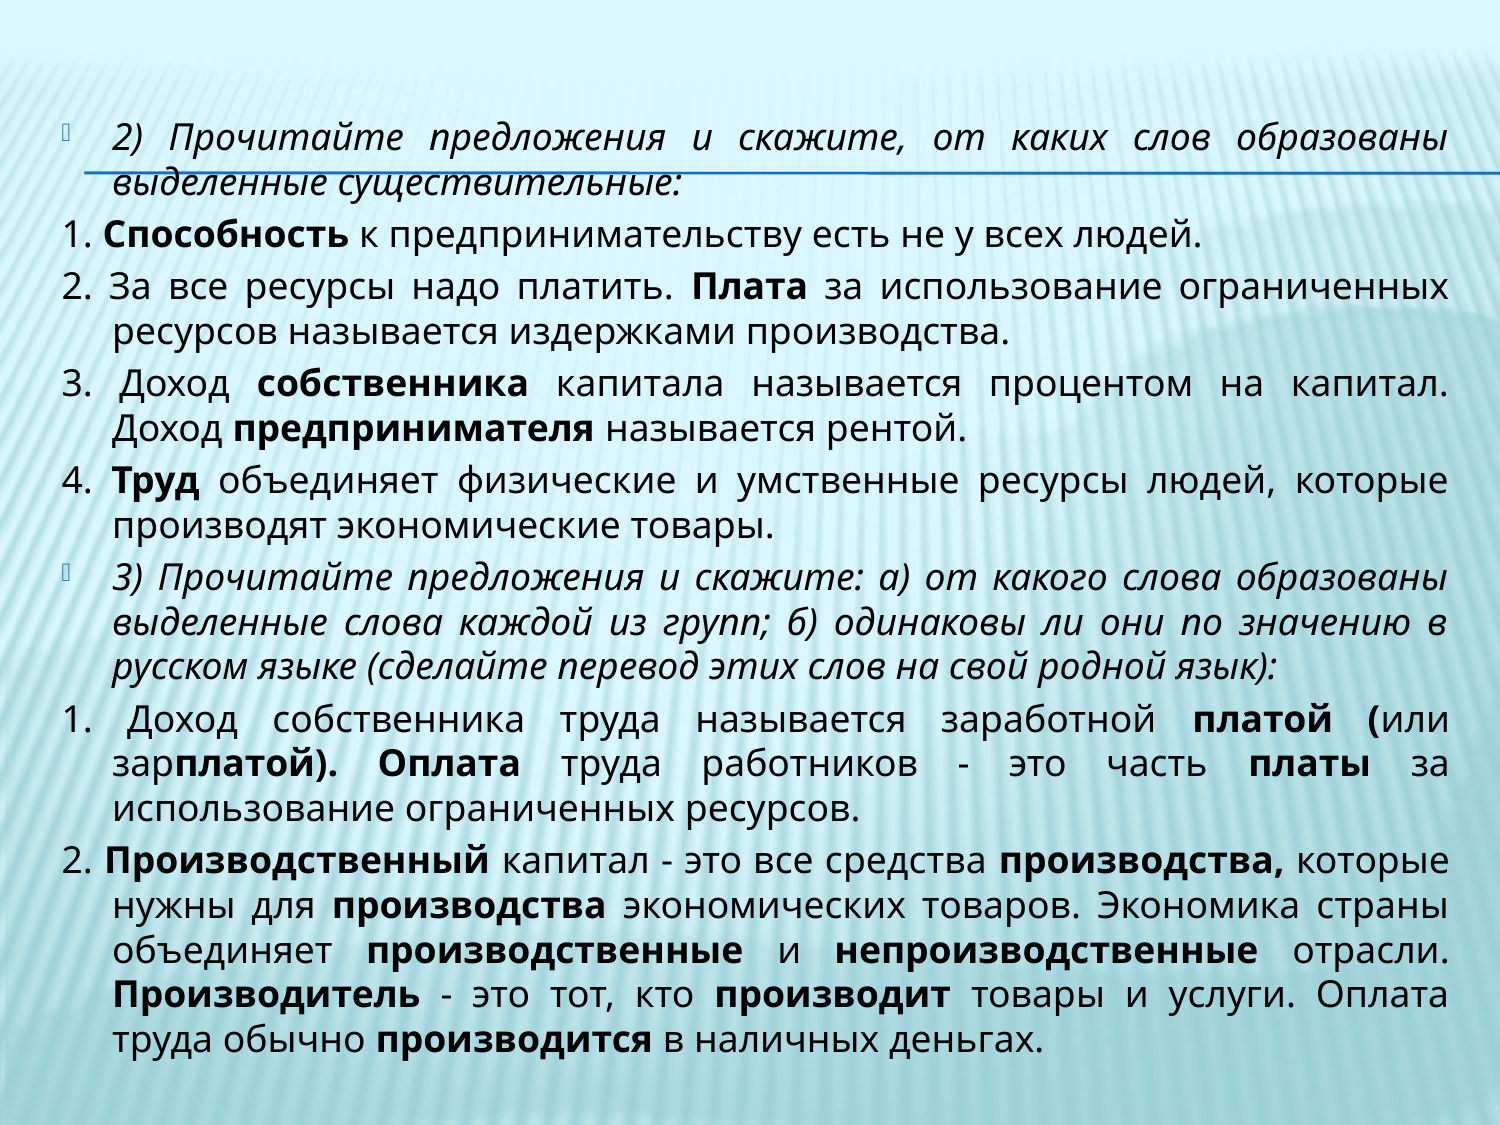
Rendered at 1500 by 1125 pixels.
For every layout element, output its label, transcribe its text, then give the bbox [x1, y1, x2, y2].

list 2) Прочитайте предложения и скажите, от каких слов образованы выделенные существительные: 1. Способность к предпринимательству есть не у всех людей. 2. За все ресурсы надо платить. Плата за использование ограниченных ресурсов называется издержками производства. 3. Доход собственника капитала называется процентом на капитал. Доход предпринимателя называется рентой. 4. Труд объединяет физические и умственные ресурсы людей, которые производят экономические товары. 3) Прочитайте предложения и скажите: а) от какого слова образованы выделенные слова каждой из групп; б) одинаковы ли они по значению в русском языке (сделайте перевод этих слов на свой родной язык): 1. Доход собственника труда называется заработной платой (или зарплатой). Оплата труда работников - это часть платы за использование ограниченных ресурсов. 2. Производственный капитал - это все средства производства, которые нужны для производства экономических товаров. Экономика страны объединяет производственные и непроизводственные отрасли. Производитель - это тот, кто производит товары и услуги. Оплата труда обычно производится в наличных деньгах. [46, 105, 1465, 1090]
